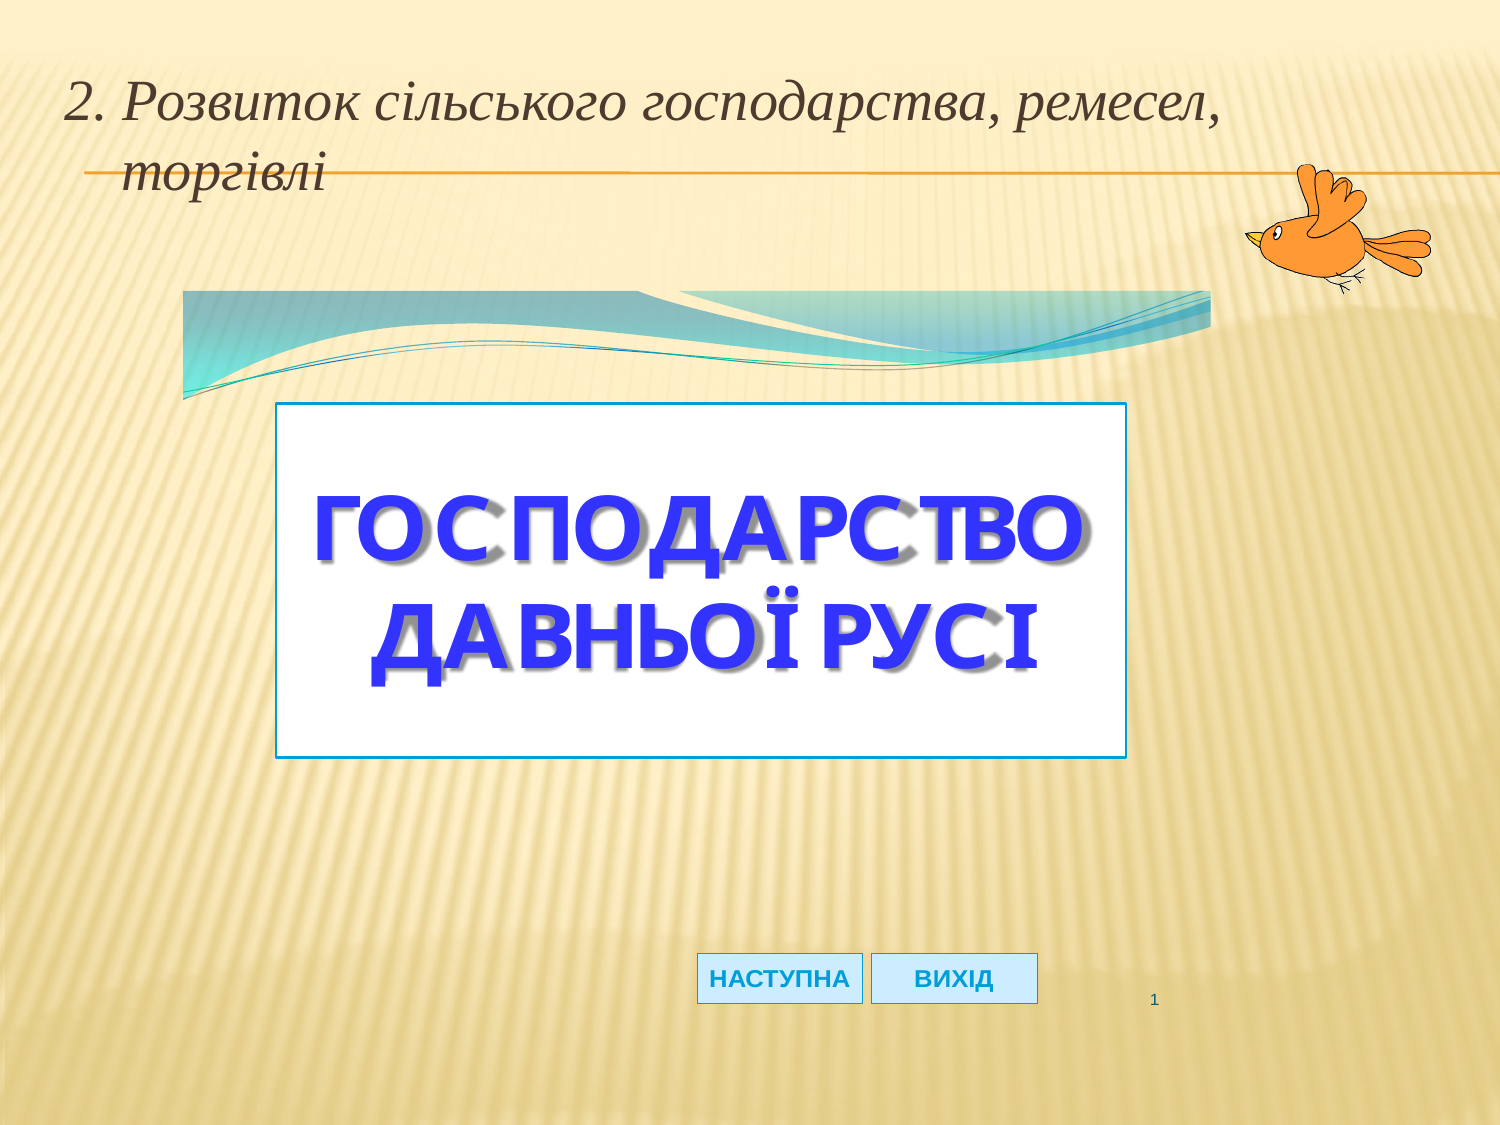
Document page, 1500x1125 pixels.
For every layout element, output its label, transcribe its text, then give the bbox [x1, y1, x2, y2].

list 2. Розвиток сільського господарства, ремесел, торгівлі [50, 54, 1377, 232]
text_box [182, 290, 1211, 1024]
picture [1186, 89, 1471, 374]
